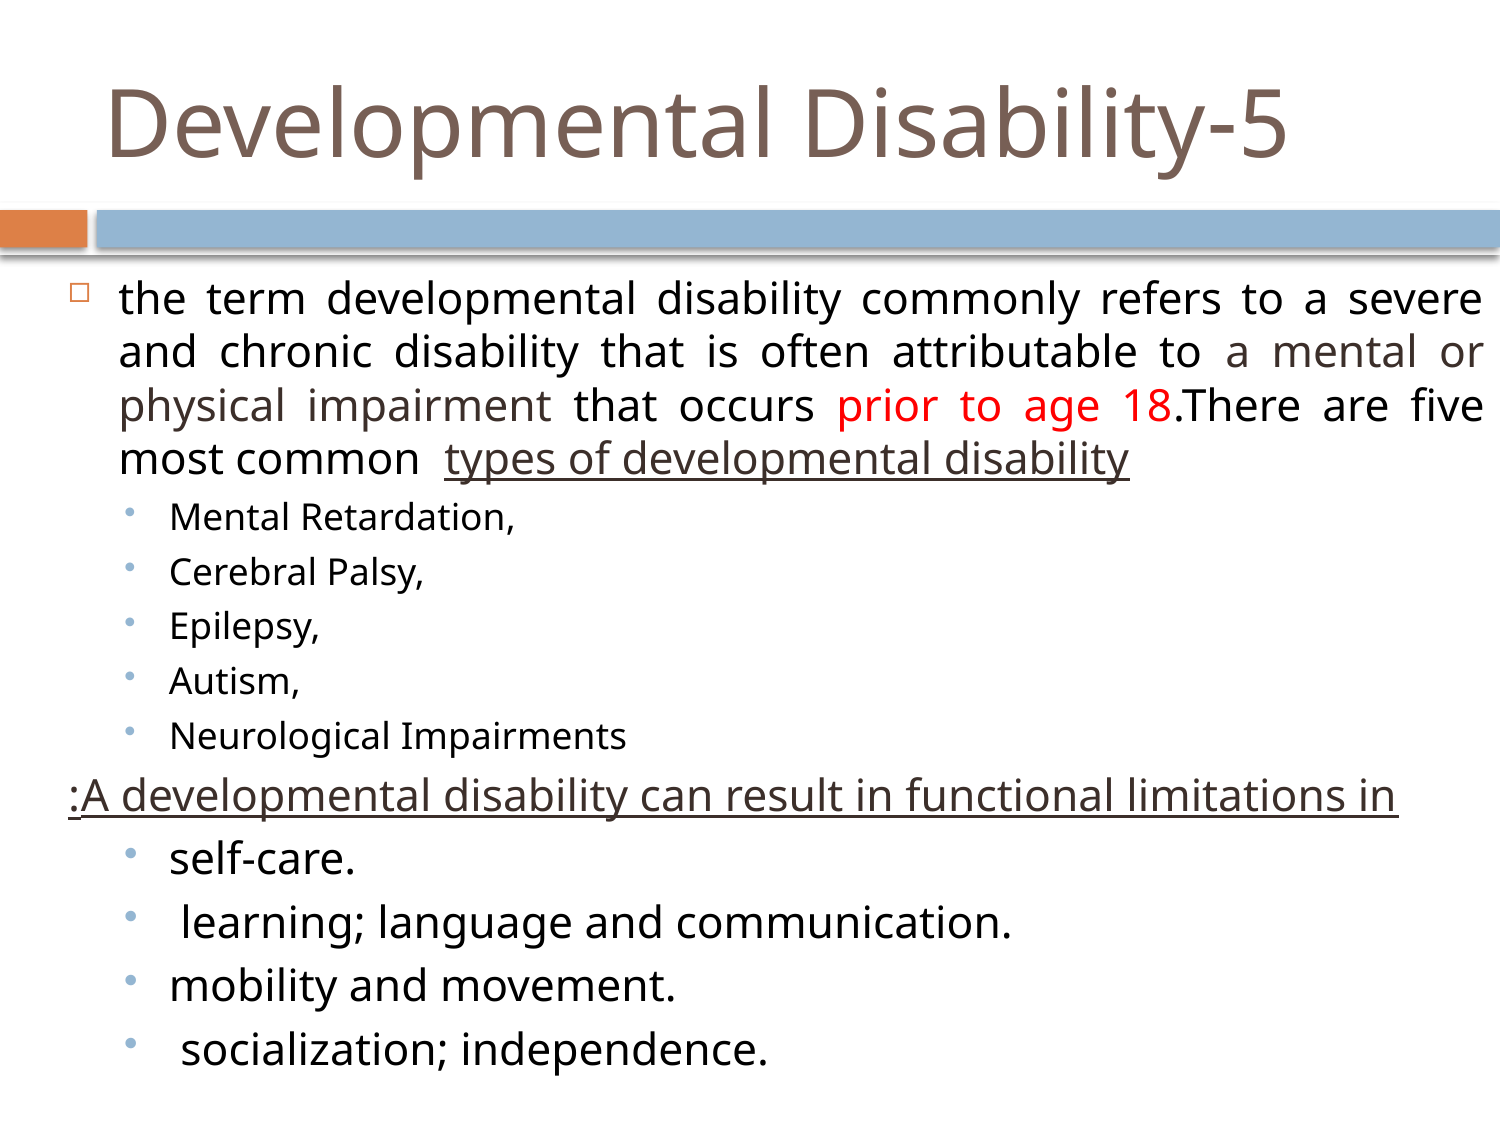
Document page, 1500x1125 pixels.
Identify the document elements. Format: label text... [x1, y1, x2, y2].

title 5-Developmental Disability [88, 54, 1439, 185]
list the term developmental disability commonly refers to a severe and chronic disability that is often attributable to a mental or physical impairment that occurs prior to age 18.There are five most common types of developmental disability Mental Retardation, Cerebral Palsy, Epilepsy, Autism, Neurological Impairments A developmental disability can result in functional limitations in: self-care. learning; language and communication. mobility and movement. socialization; independence. [53, 262, 1500, 1094]
